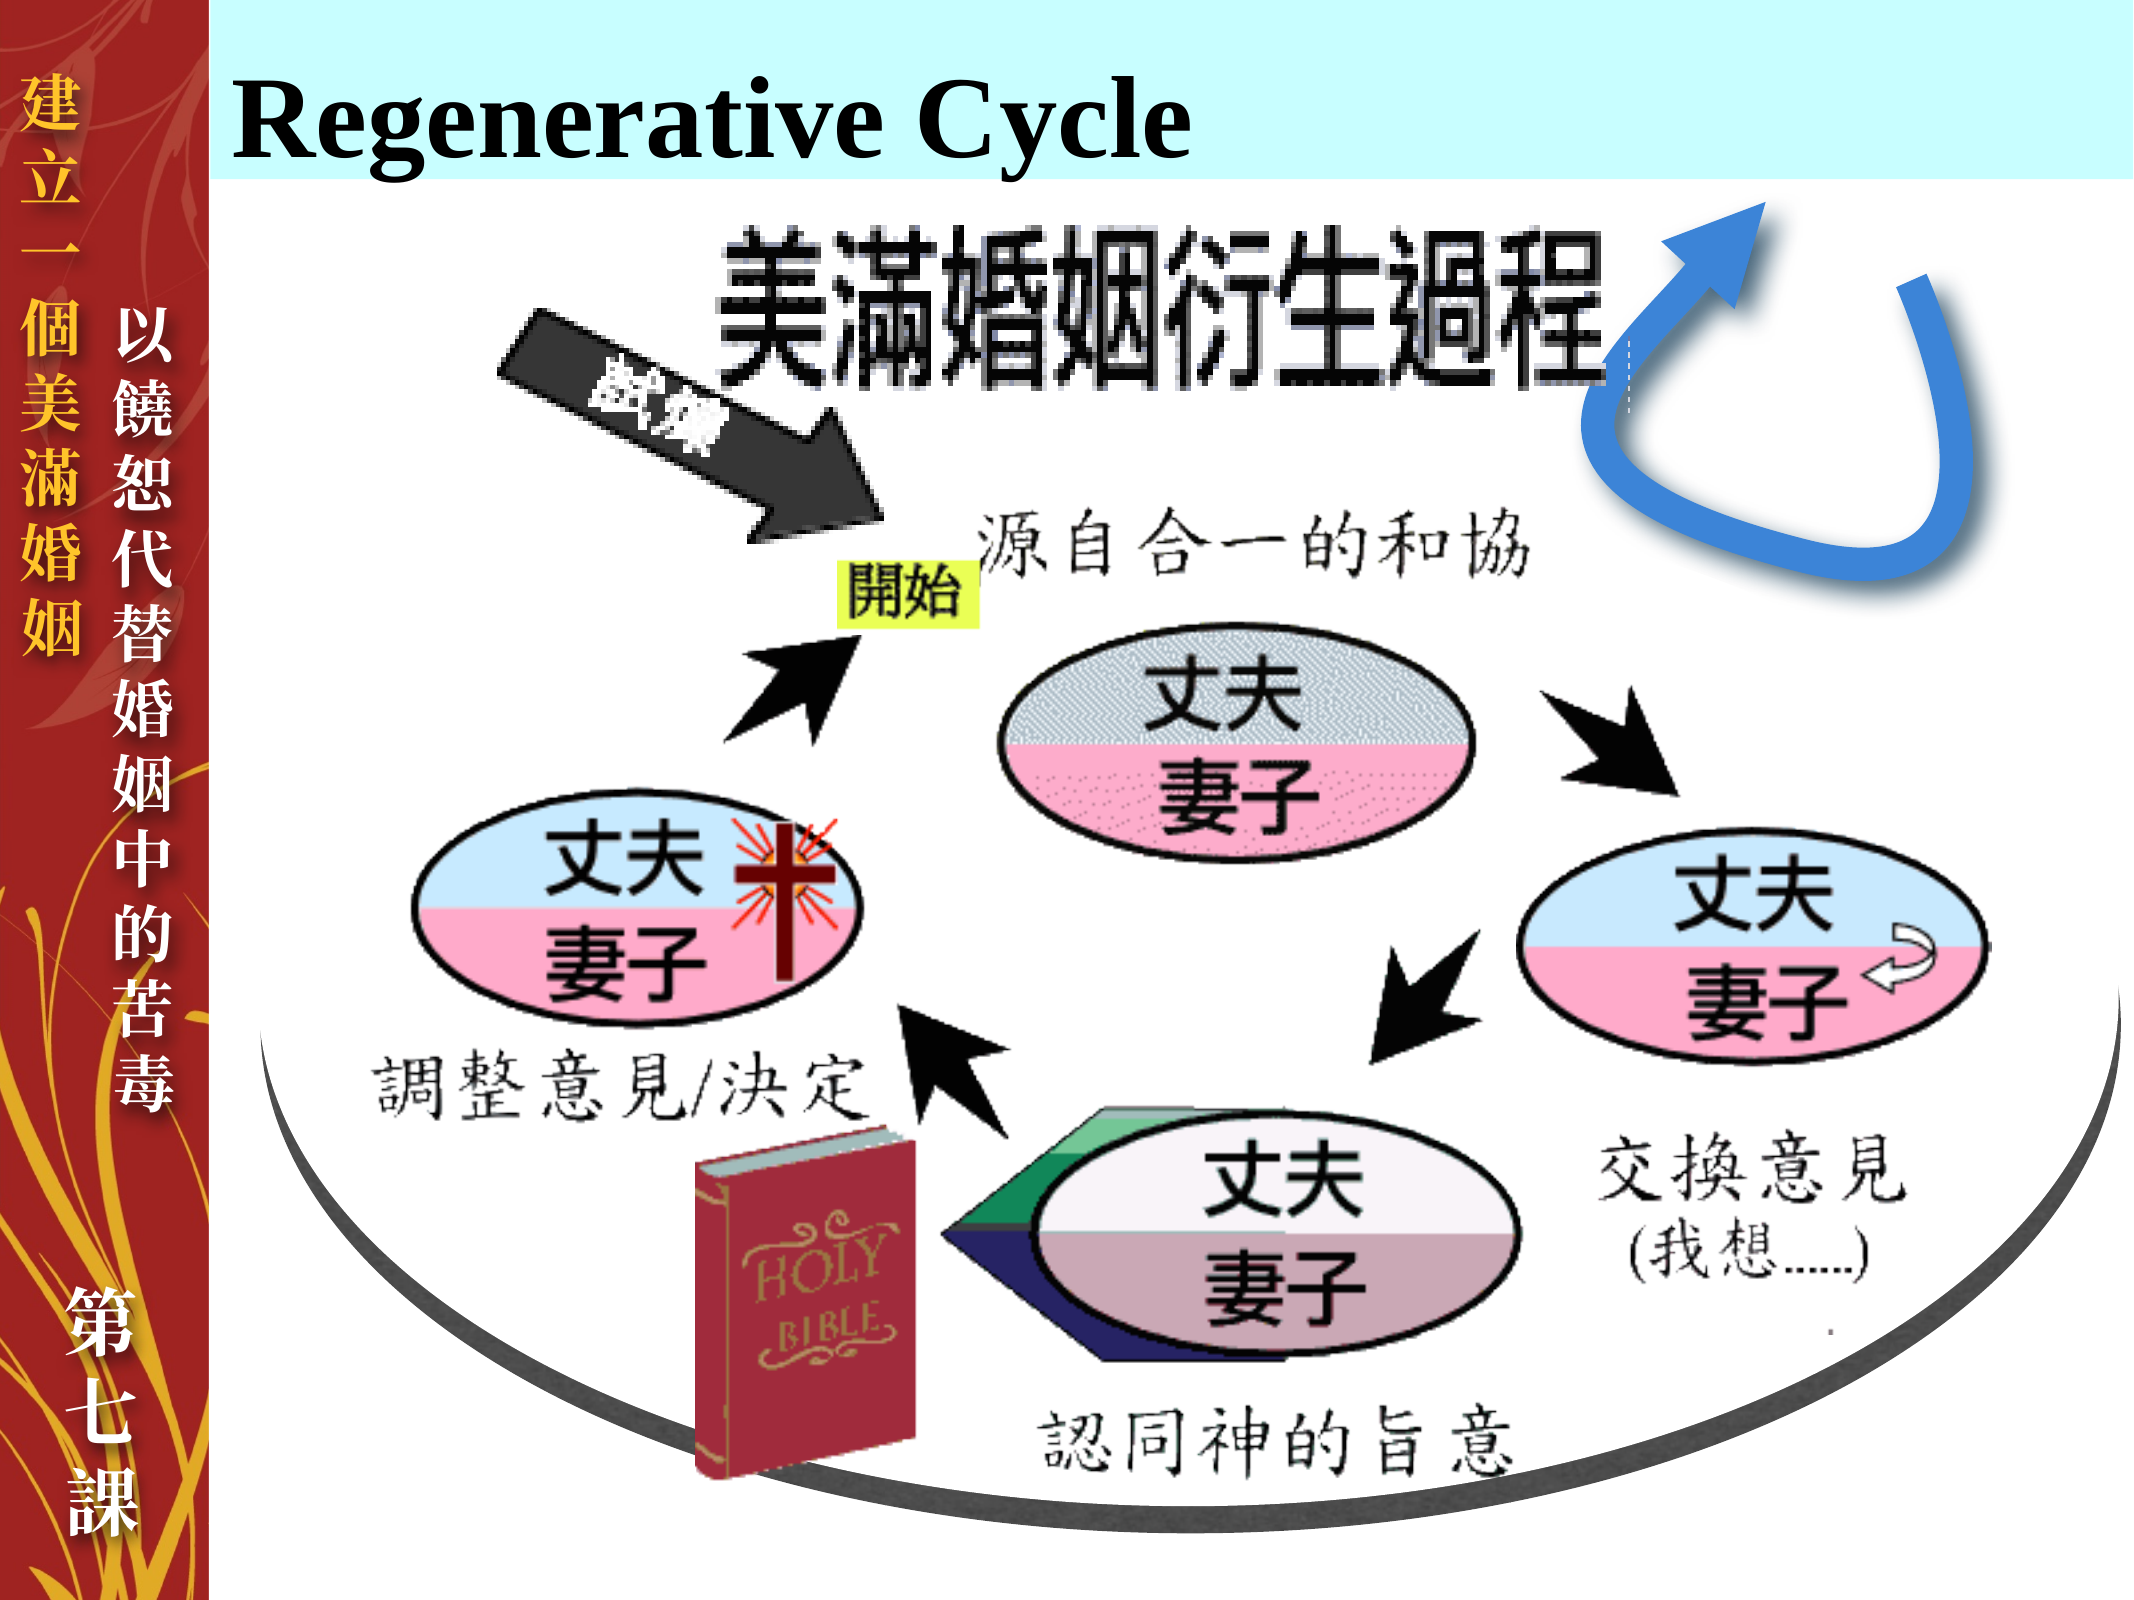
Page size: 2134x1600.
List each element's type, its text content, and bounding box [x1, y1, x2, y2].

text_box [257, 489, 2121, 1534]
text_box [210, 0, 2134, 180]
picture [0, 0, 208, 1600]
title Regenerative Cycle [230, 1, 1572, 222]
text_box [1641, 201, 1957, 485]
picture [366, 220, 1992, 1486]
